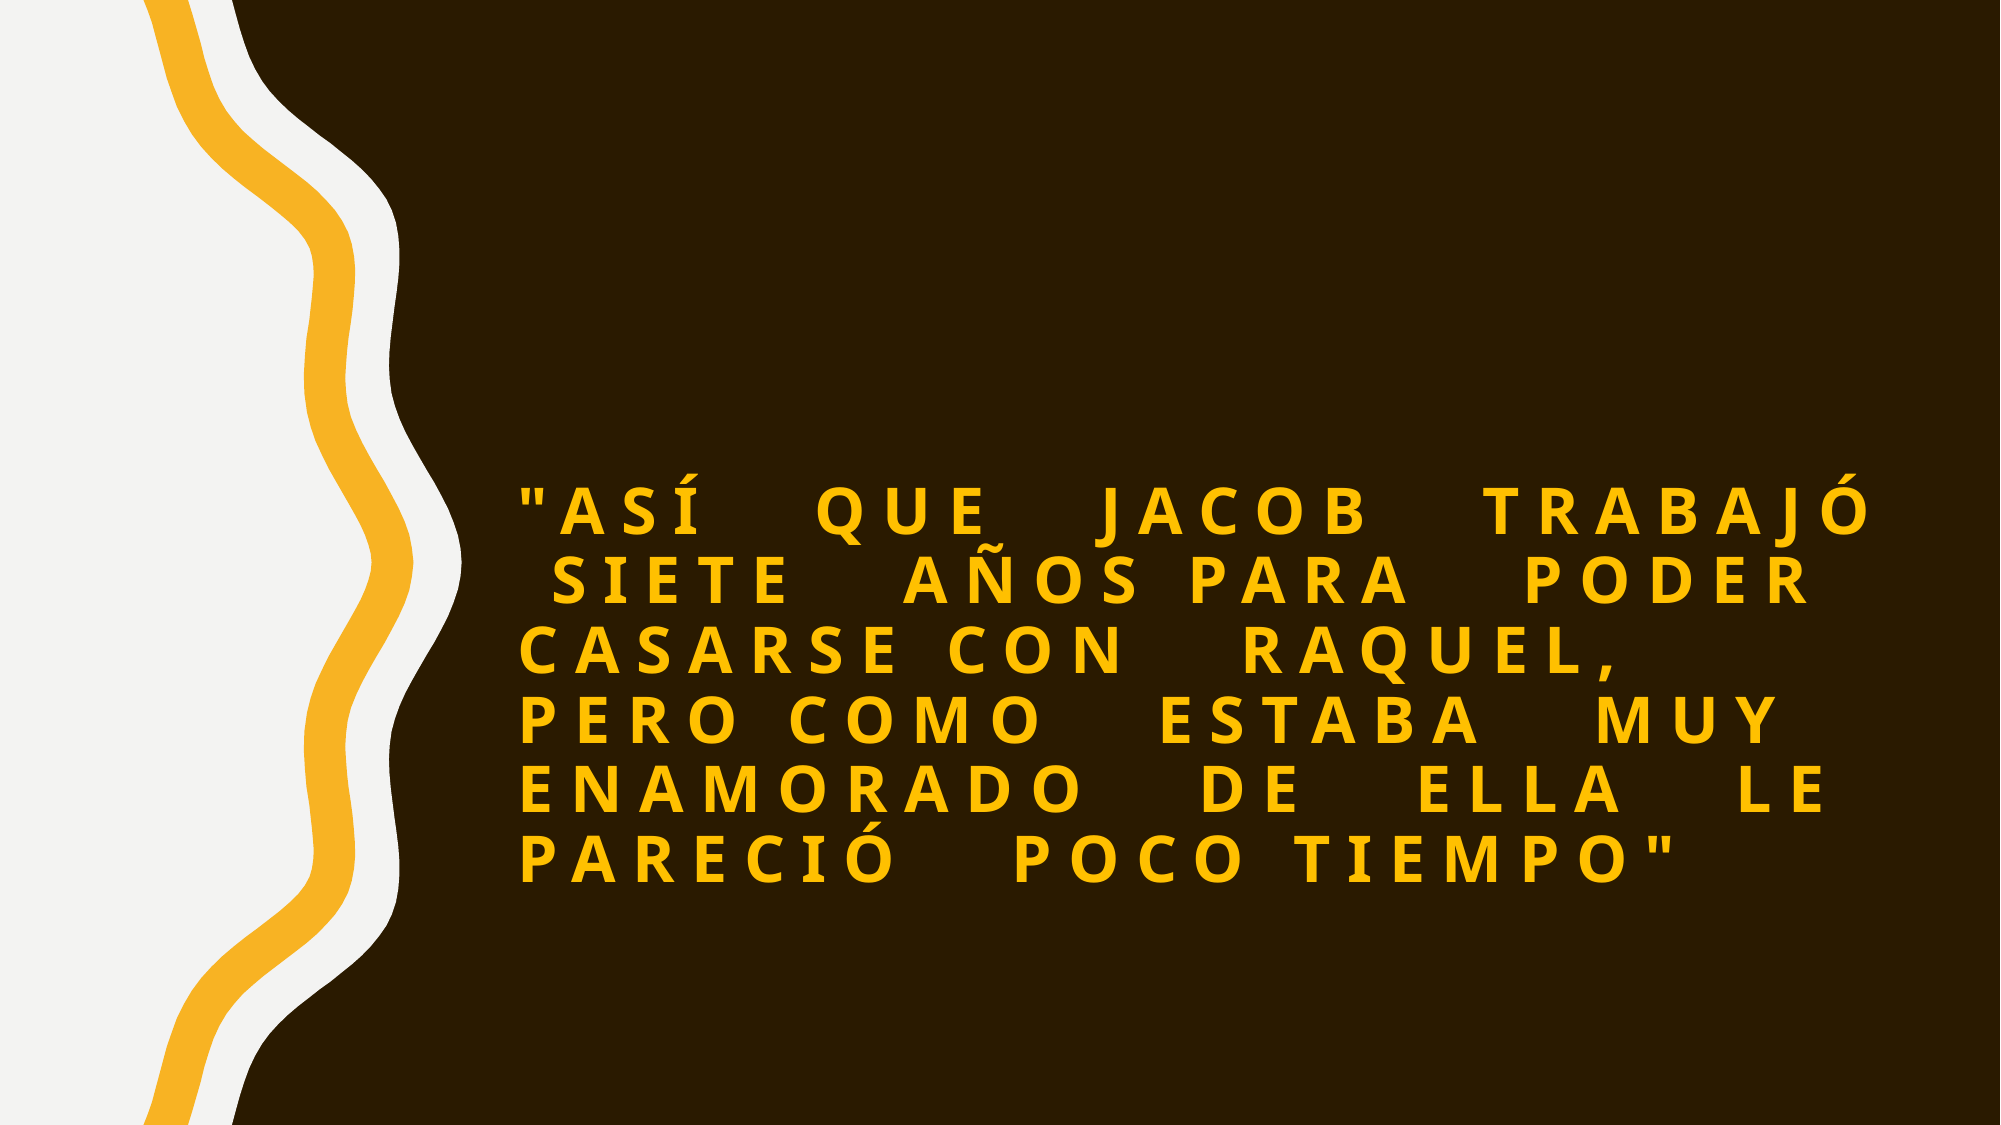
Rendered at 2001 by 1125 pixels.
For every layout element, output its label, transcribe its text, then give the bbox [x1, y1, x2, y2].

title "Así que Jacob trabajó siete años para poder casarse con Raquel, pero como estaba muy enamorado de ella le pareció poco tiempo" [502, 118, 1955, 982]
